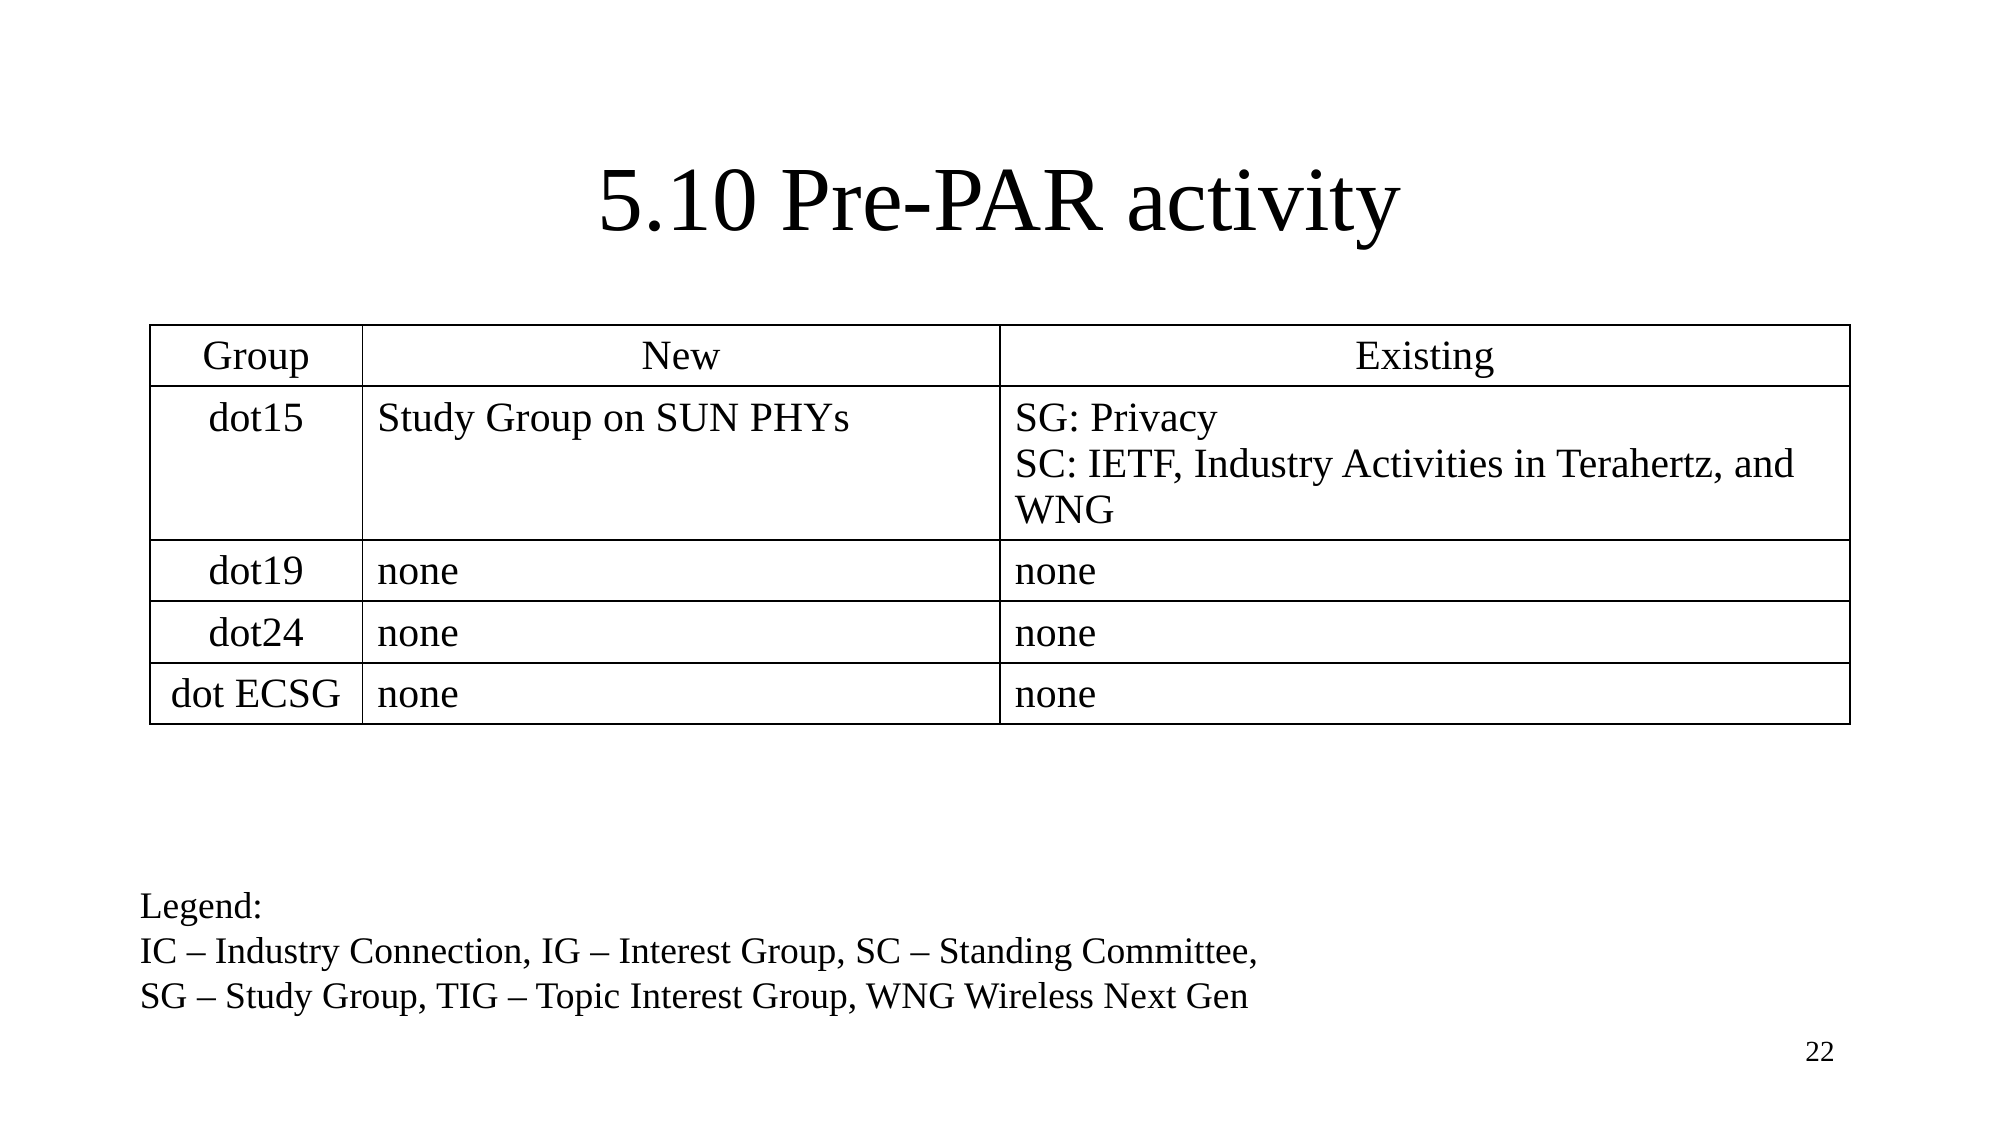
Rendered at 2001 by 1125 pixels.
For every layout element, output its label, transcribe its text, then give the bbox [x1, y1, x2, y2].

table_cell none [1001, 602, 1849, 662]
table_cell dot19 [151, 541, 362, 600]
table_cell none [363, 664, 999, 723]
table_cell Study Group on SUN PHYs [363, 387, 999, 539]
table_cell none [363, 602, 999, 662]
text_box Legend: IC – Industry Connection, IG – Interest Group, SC – Standing Committee, SG – Study Group, TIG – Topic Interest Group, WNG Wireless Next Gen [124, 873, 1274, 1024]
title 5.10 Pre-PAR activity [149, 99, 1851, 288]
table_header Existing [1001, 326, 1849, 385]
slide_number 22 [1433, 1024, 1851, 1101]
table_cell none [1001, 541, 1849, 600]
table_cell dot15 [151, 387, 362, 539]
table_cell none [1001, 664, 1849, 723]
table_cell dot24 [151, 602, 362, 662]
table_cell none [363, 541, 999, 600]
table_header New [363, 326, 999, 385]
table_cell SG: Privacy SC: IETF, Industry Activities in Terahertz, and WNG [1001, 387, 1849, 539]
table_header Group [151, 326, 362, 385]
table_cell dot ECSG [151, 664, 362, 723]
